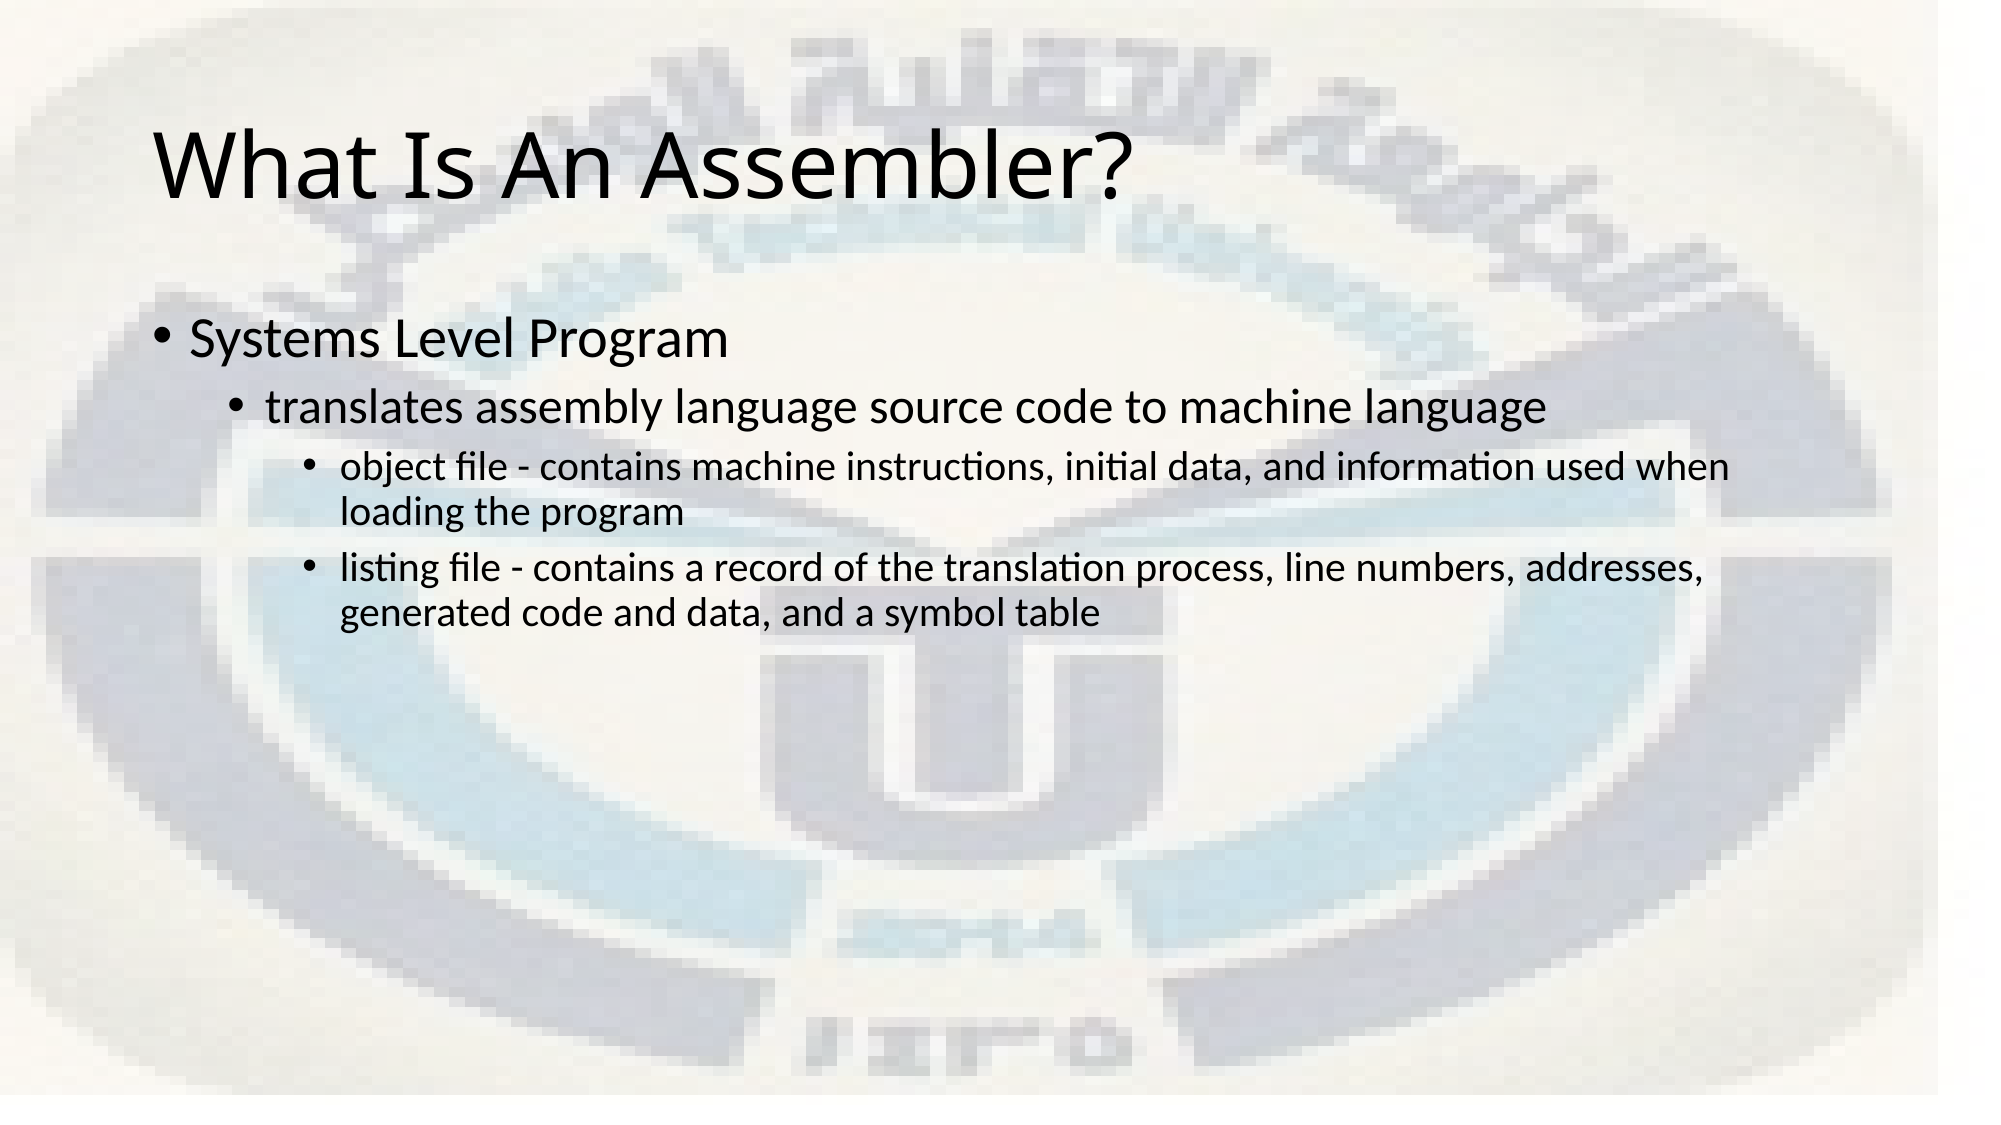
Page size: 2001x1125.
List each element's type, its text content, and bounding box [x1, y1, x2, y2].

list Systems Level Program translates assembly language source code to machine language object file - contains machine instructions, initial data, and information used when loading the program listing file - contains a record of the translation process, line numbers, addresses, generated code and data, and a symbol table [137, 299, 1863, 1014]
title What Is An Assembler? [137, 59, 1863, 278]
text_box Label Operator Operand[s] ;Comment INIT: mov ax, bx ; Copy contents of bx into ax Label - INIT: Operator - mov Operands - ax and bx Comment - alphanumeric string between ; and \n Not case sensitive Unlike other assemblers, destination operand is first mov is the mnemonic that the assembler translates into an opcode [0, 0, 2000, 1125]
